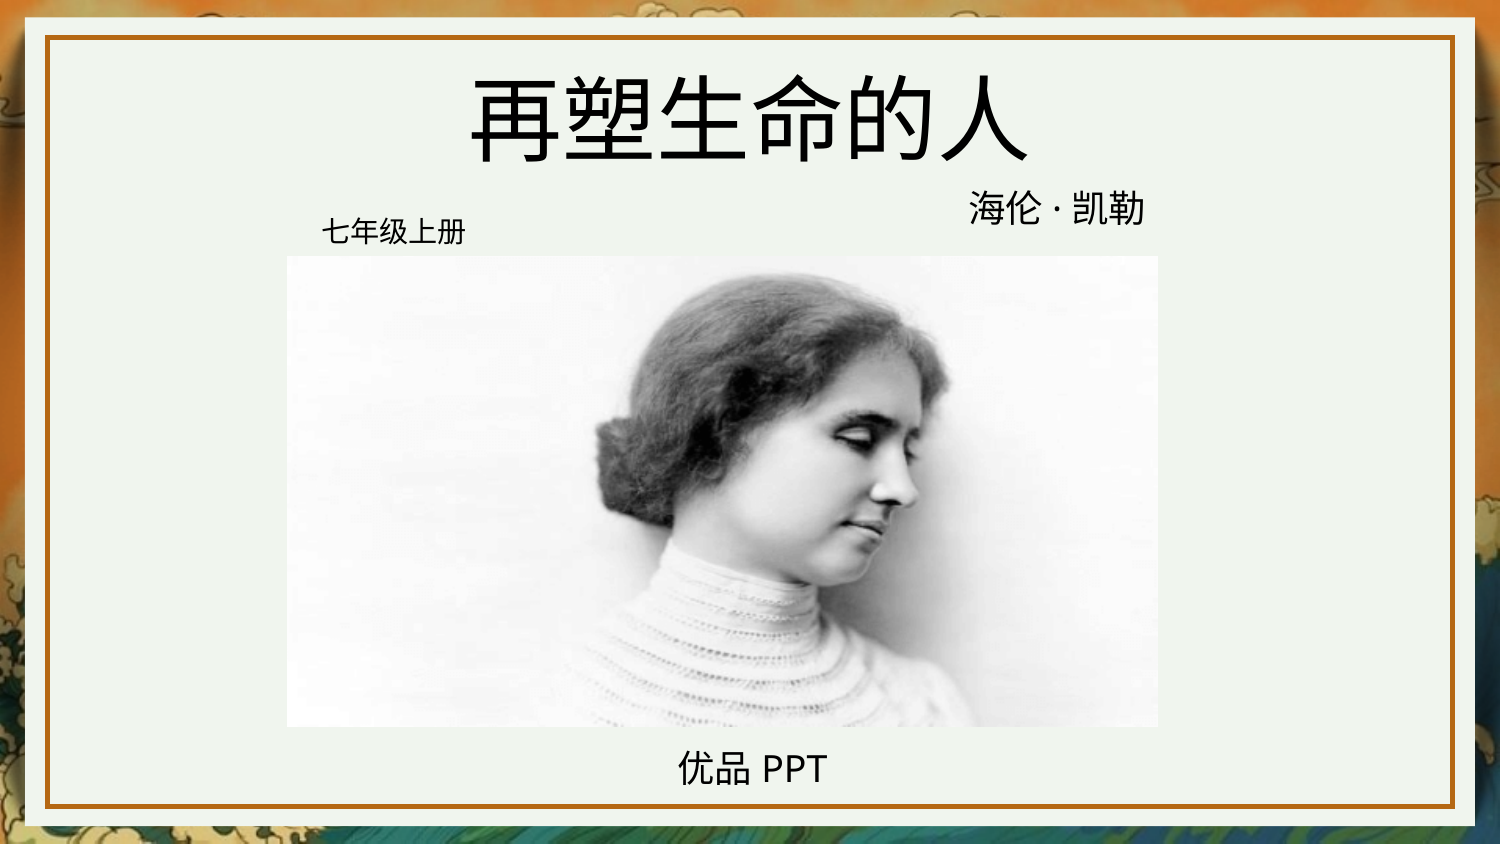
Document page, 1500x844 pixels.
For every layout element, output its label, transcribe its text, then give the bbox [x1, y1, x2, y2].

picture [0, 179, 1500, 844]
text_box 七年级上册 [309, 207, 503, 255]
text_box 优品PPT [51, 732, 1453, 798]
picture [287, 256, 1158, 727]
text_box 海伦·凯勒 [956, 179, 1217, 236]
picture [0, 0, 1500, 54]
text_box 再塑生命的人 [0, 54, 1500, 179]
